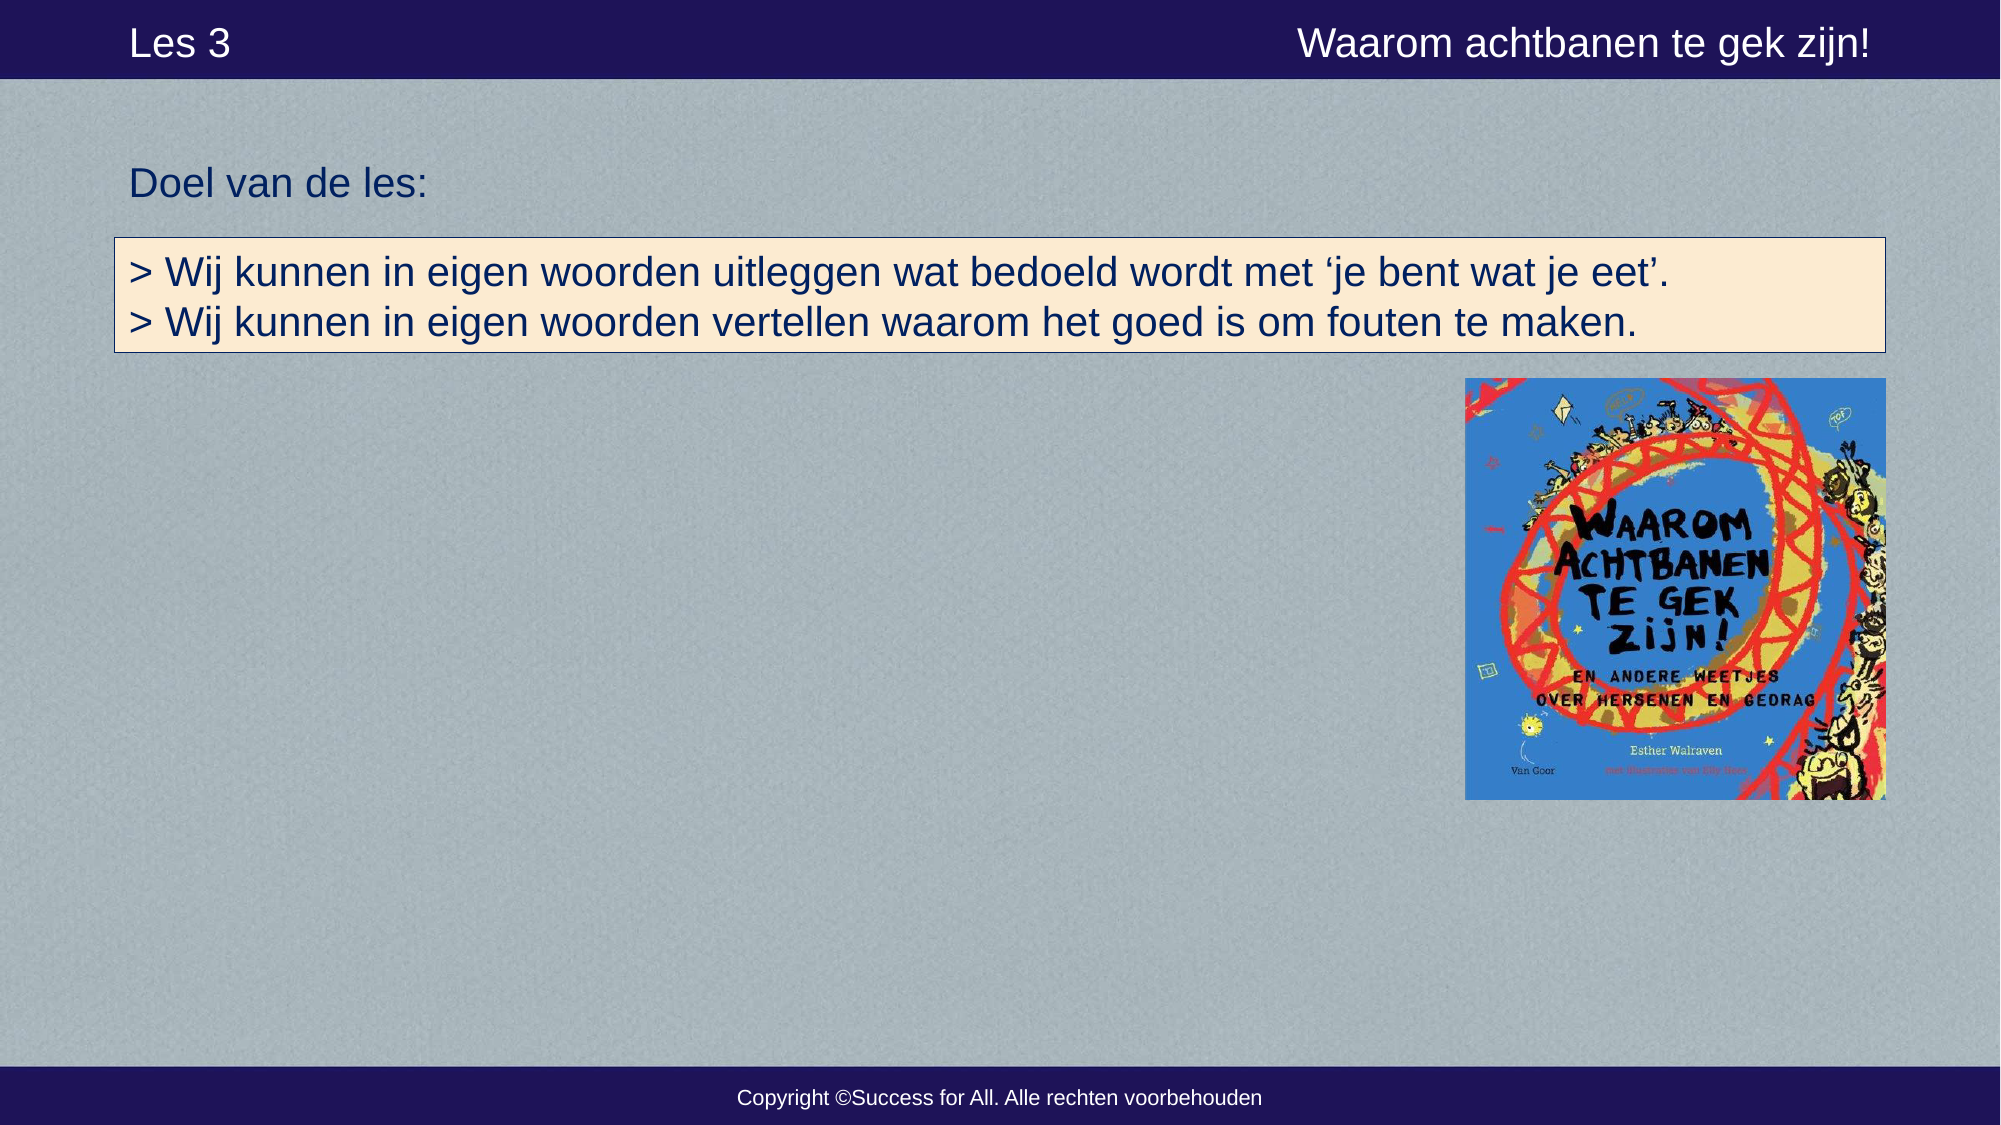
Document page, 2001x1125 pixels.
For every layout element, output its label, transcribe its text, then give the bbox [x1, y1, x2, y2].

text_box Copyright ©Success for All. Alle rechten voorbehouden [0, 1076, 2000, 1125]
text_box > Wij kunnen in eigen woorden uitleggen wat bedoeld wordt met ‘je bent wat je eet’. > Wij kunnen in eigen woorden vertellen waarom het goed is om fouten te maken. [114, 237, 1886, 353]
text_box Waarom achtbanen te gek zijn! [999, 8, 1886, 73]
picture [0, 0, 2001, 1125]
text_box Doel van de les: [113, 148, 1635, 214]
text_box Les 3 [114, 8, 354, 73]
